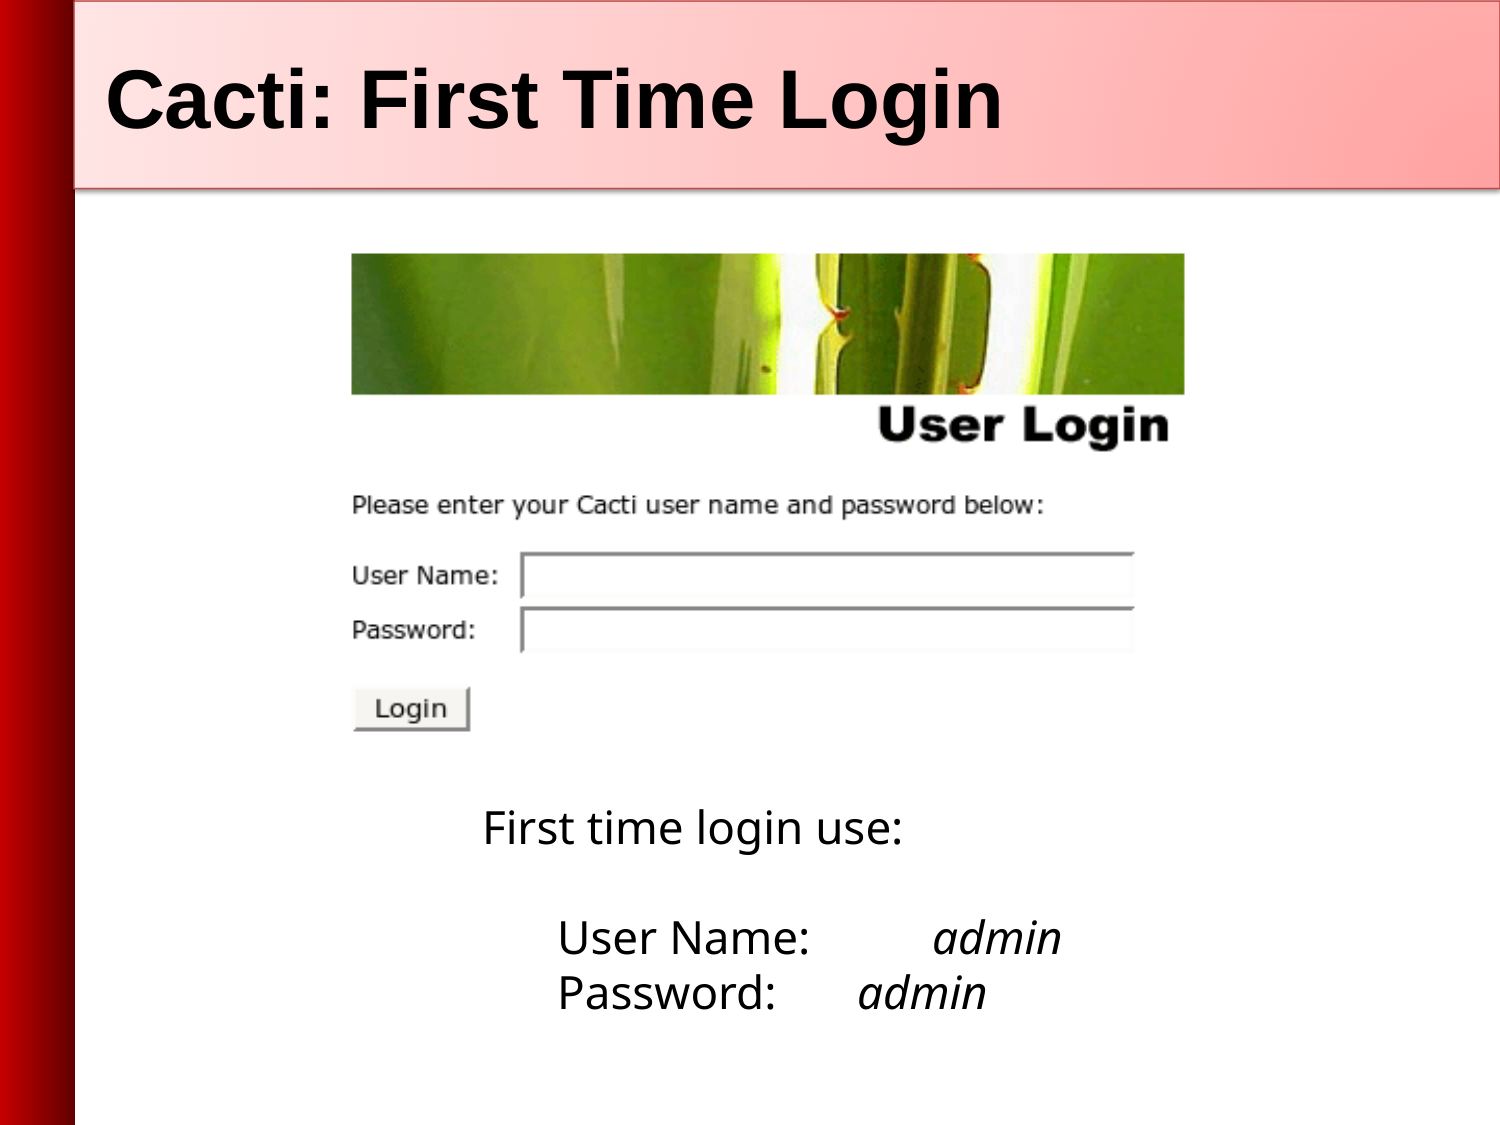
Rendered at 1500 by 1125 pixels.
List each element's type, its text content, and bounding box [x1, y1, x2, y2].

text_box First time login use: User Name: admin Password: admin [467, 791, 1187, 970]
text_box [65, 0, 1500, 201]
picture [350, 252, 1188, 738]
